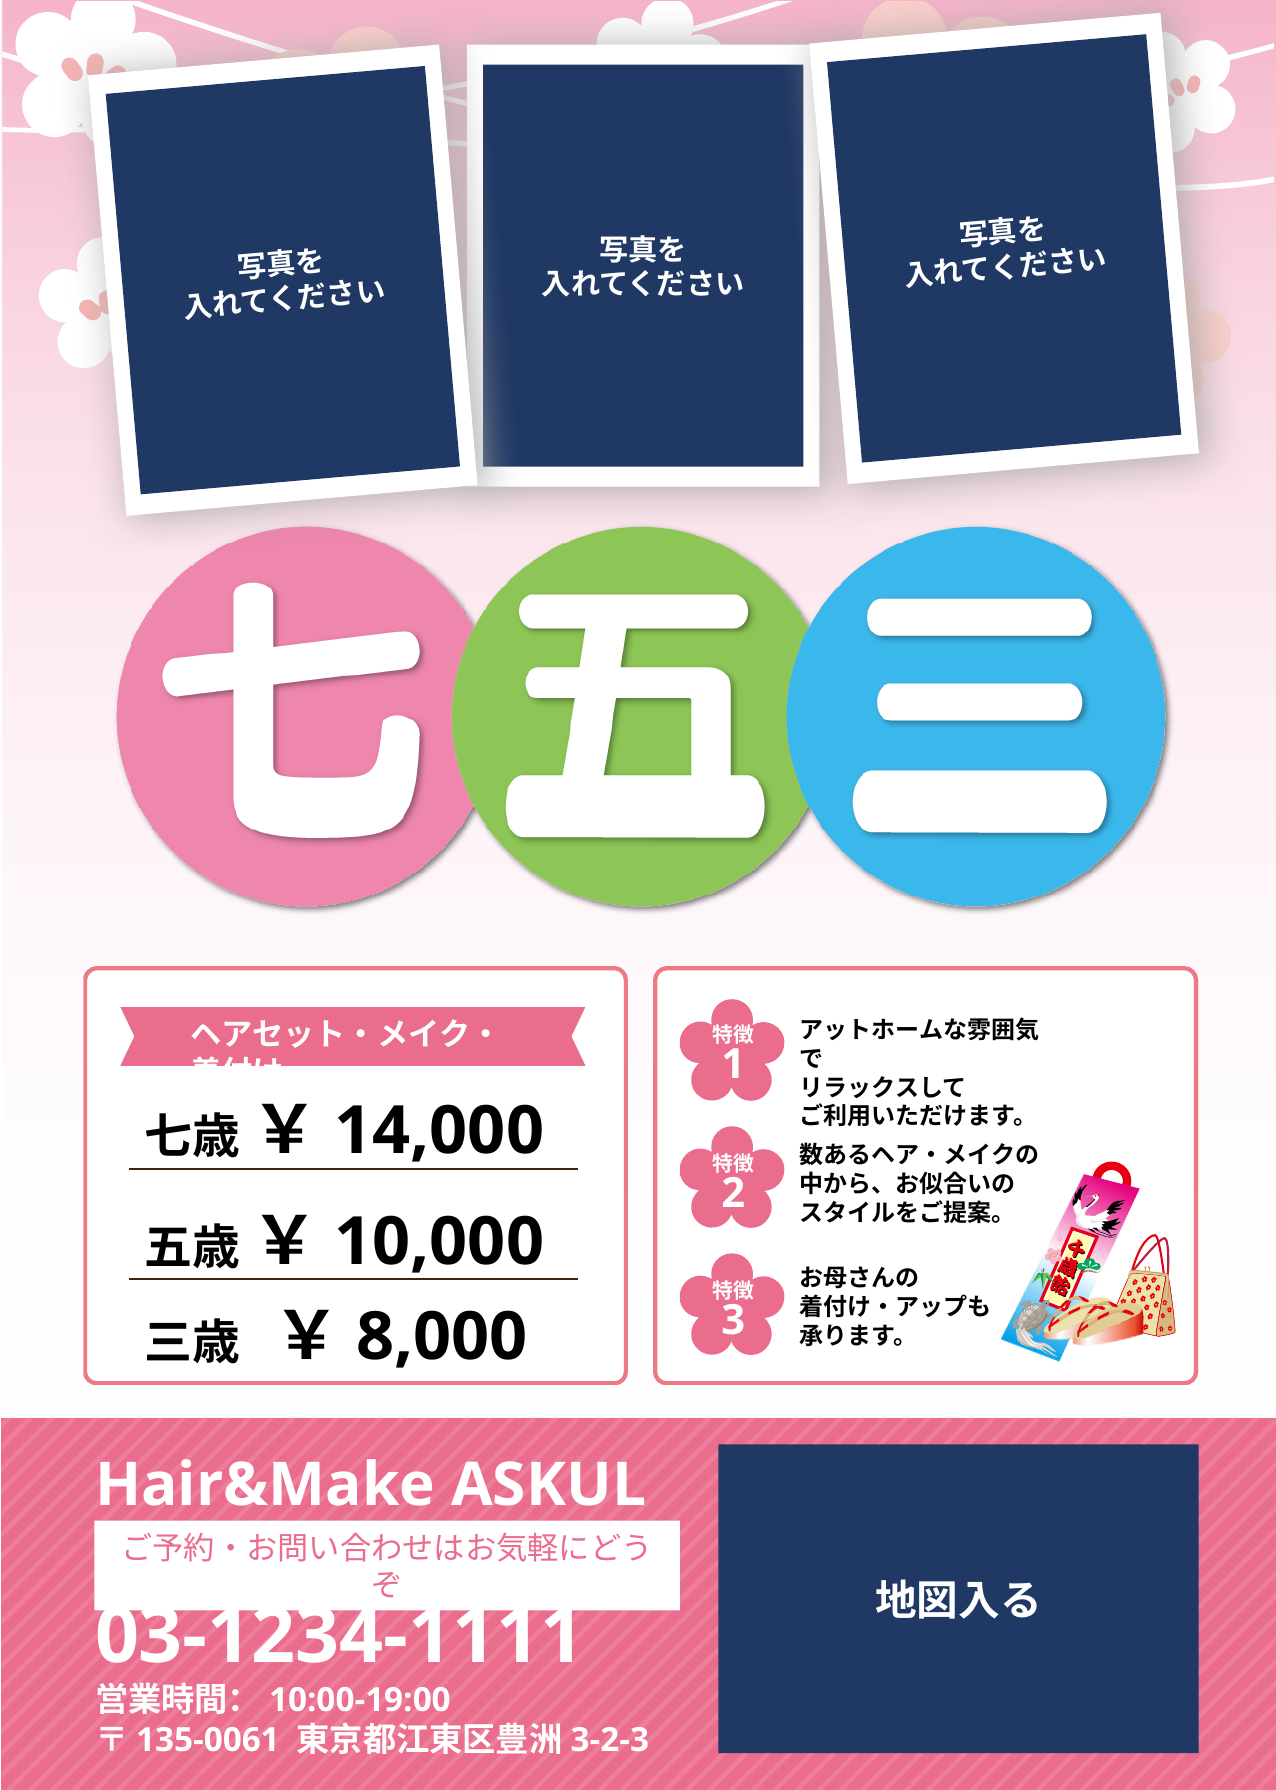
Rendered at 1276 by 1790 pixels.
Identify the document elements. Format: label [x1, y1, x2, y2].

picture [0, 0, 1276, 1790]
text_box [827, 27, 1181, 470]
text_box [106, 59, 460, 502]
text_box [466, 44, 820, 487]
